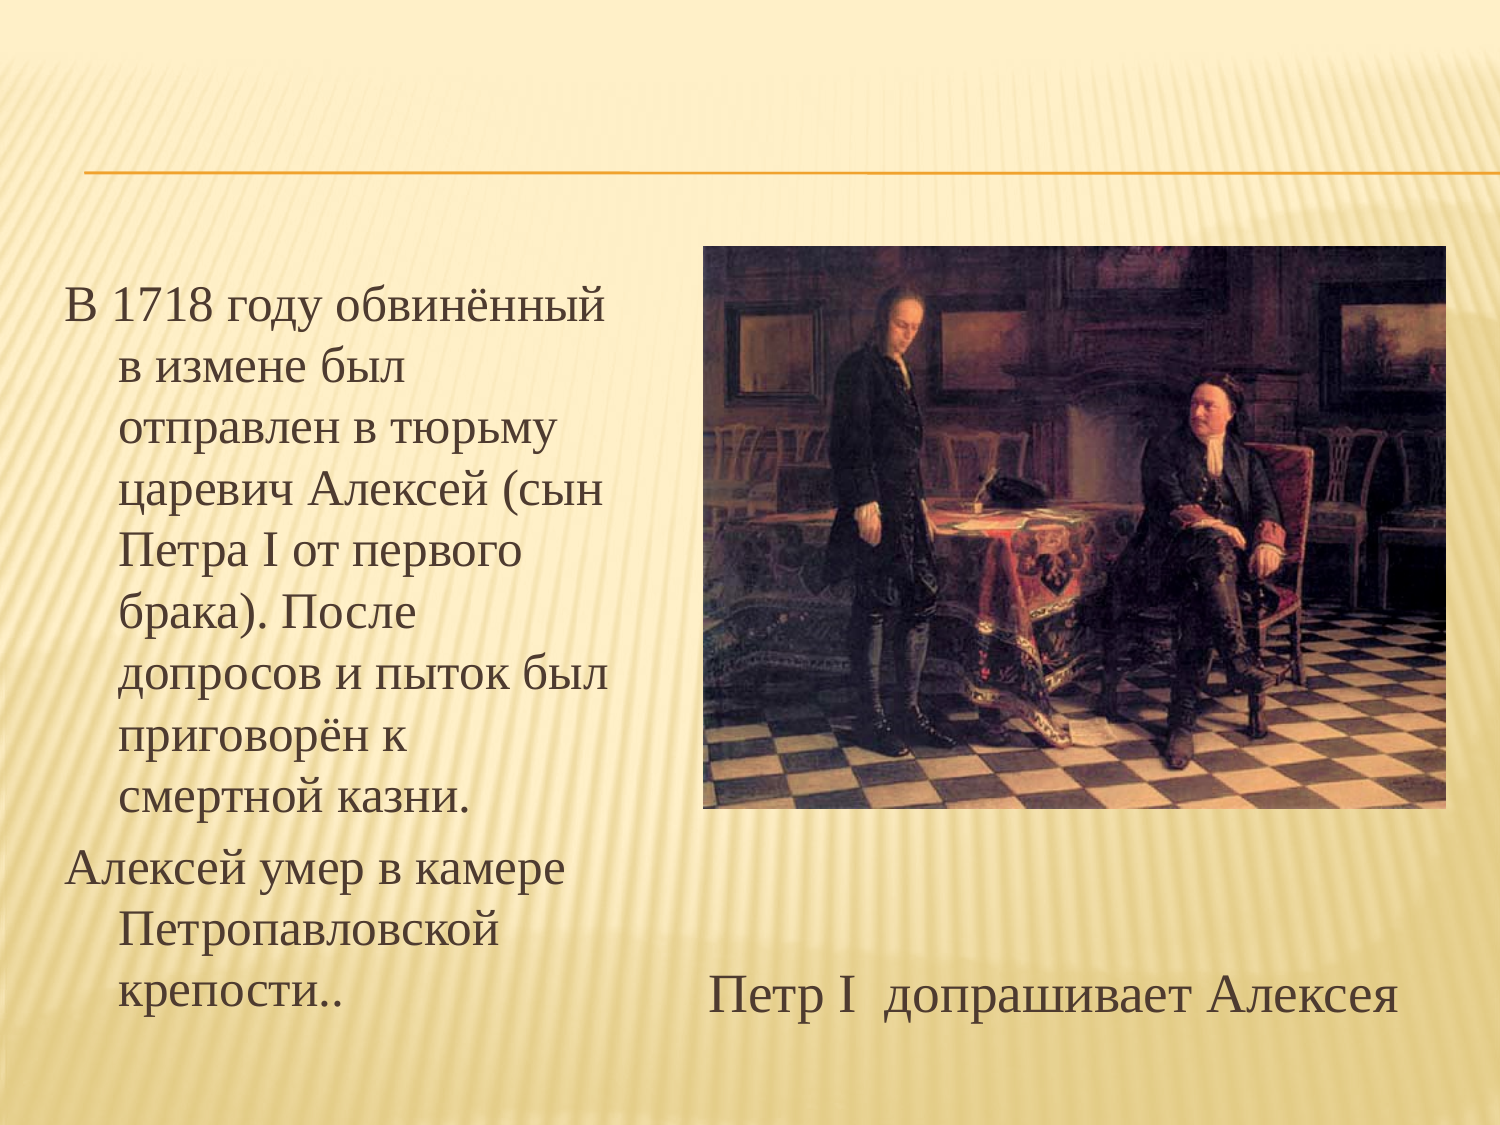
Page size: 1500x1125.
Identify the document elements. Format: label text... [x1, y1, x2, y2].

picture [702, 245, 1447, 809]
list Петр I допрашивает Алексея [632, 175, 1475, 1038]
list В 1718 году обвинённый в измене был отправлен в тюрьму царевич Алексей (сын Петра I от первого брака). После допросов и пыток был приговорён к смертной казни. Алексей умер в камере Петропавловской крепости.. [50, 262, 632, 1038]
